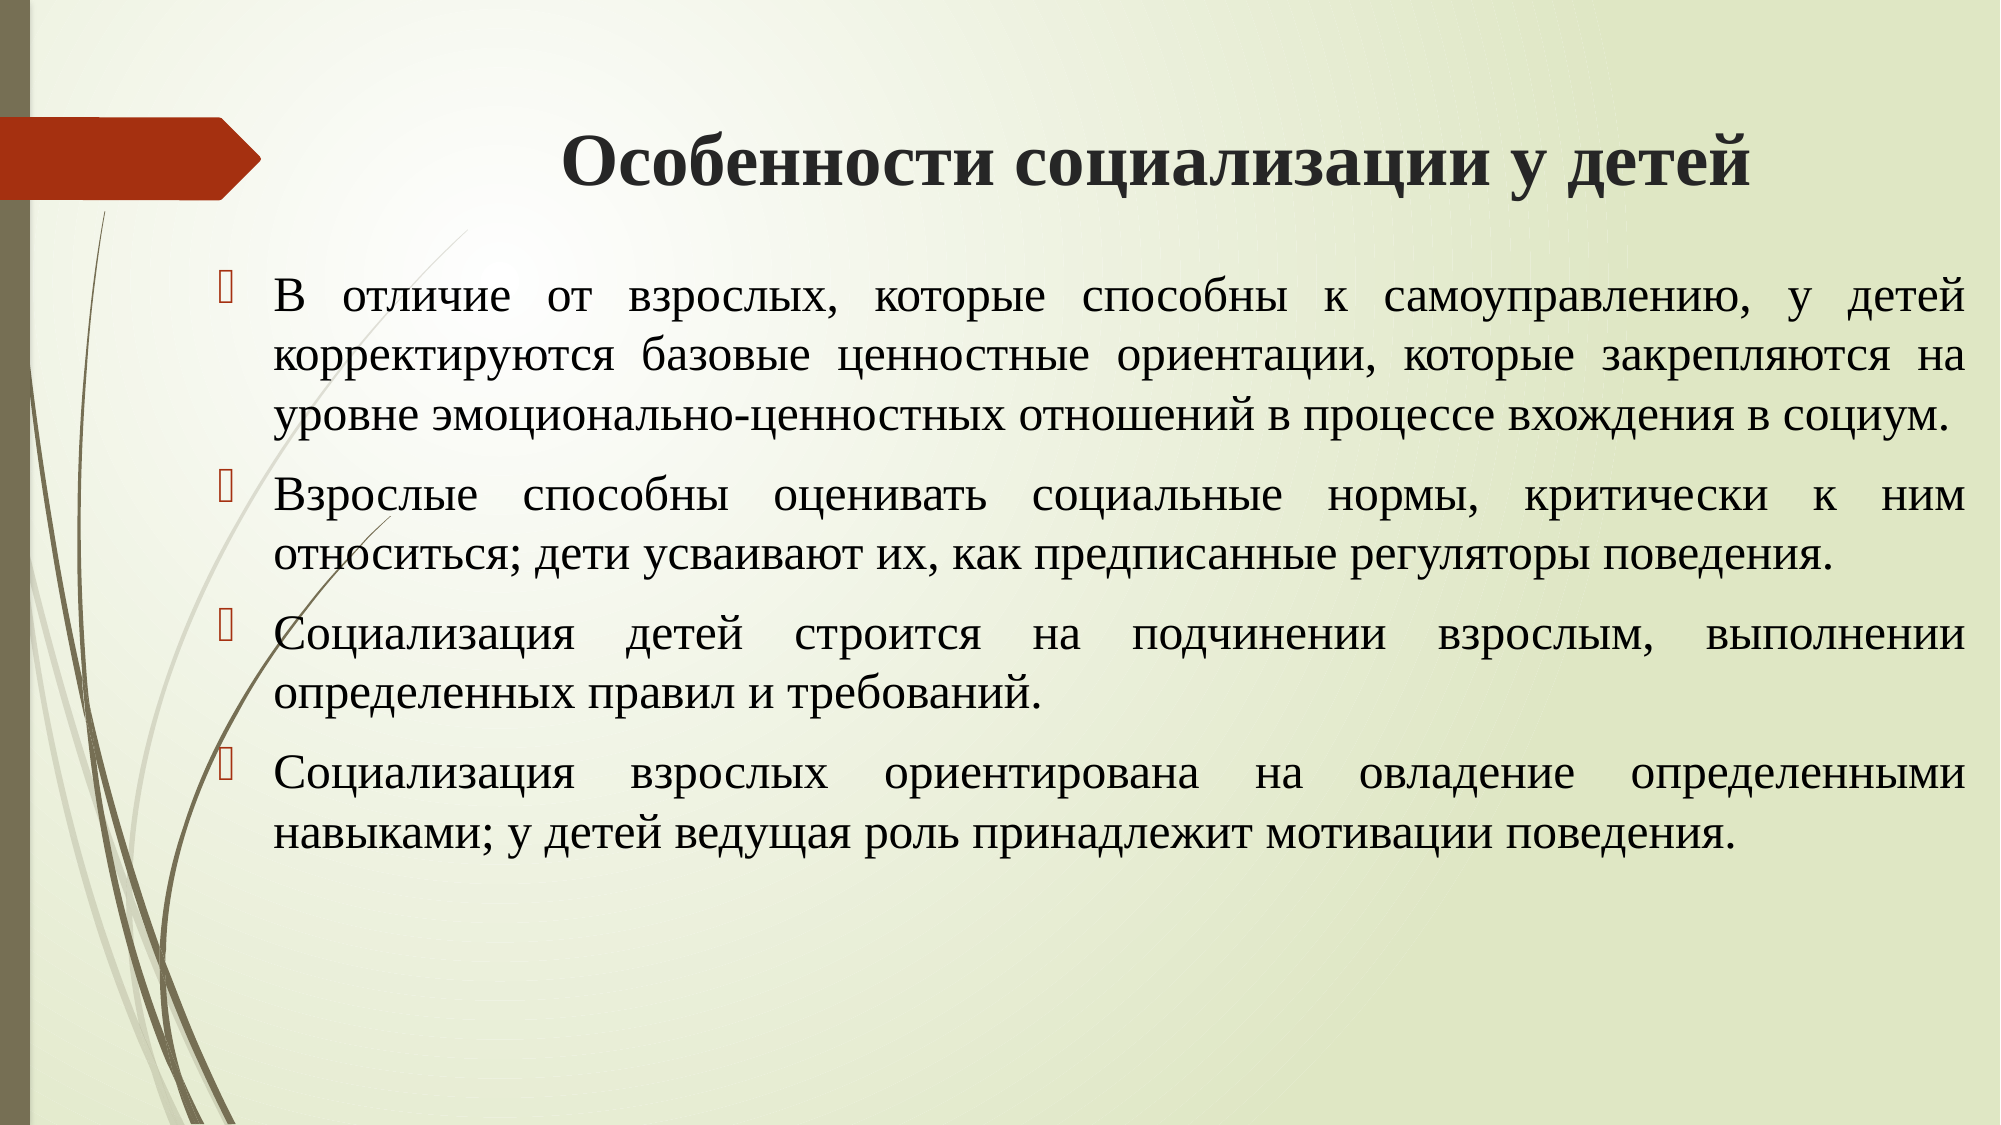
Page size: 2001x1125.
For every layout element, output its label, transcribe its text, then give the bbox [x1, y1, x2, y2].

title Особенности социализации у детей [425, 102, 1888, 254]
list В отличие от взрослых, которые способны к самоуправлению, у детей корректируются базовые ценностные ориентации, которые закрепляются на уровне эмоционально-ценностных отношений в процессе вхождения в социум. Взрослые способны оценивать социальные нормы, критически к ним относиться; дети усваивают их, как предписанные регуляторы поведения. Социализация детей строится на подчинении взрослым, выполнении определенных правил и требований. Социализация взрослых ориентирована на овладение определенными навыками; у детей ведущая роль принадлежит мотивации поведения. [202, 254, 1982, 875]
